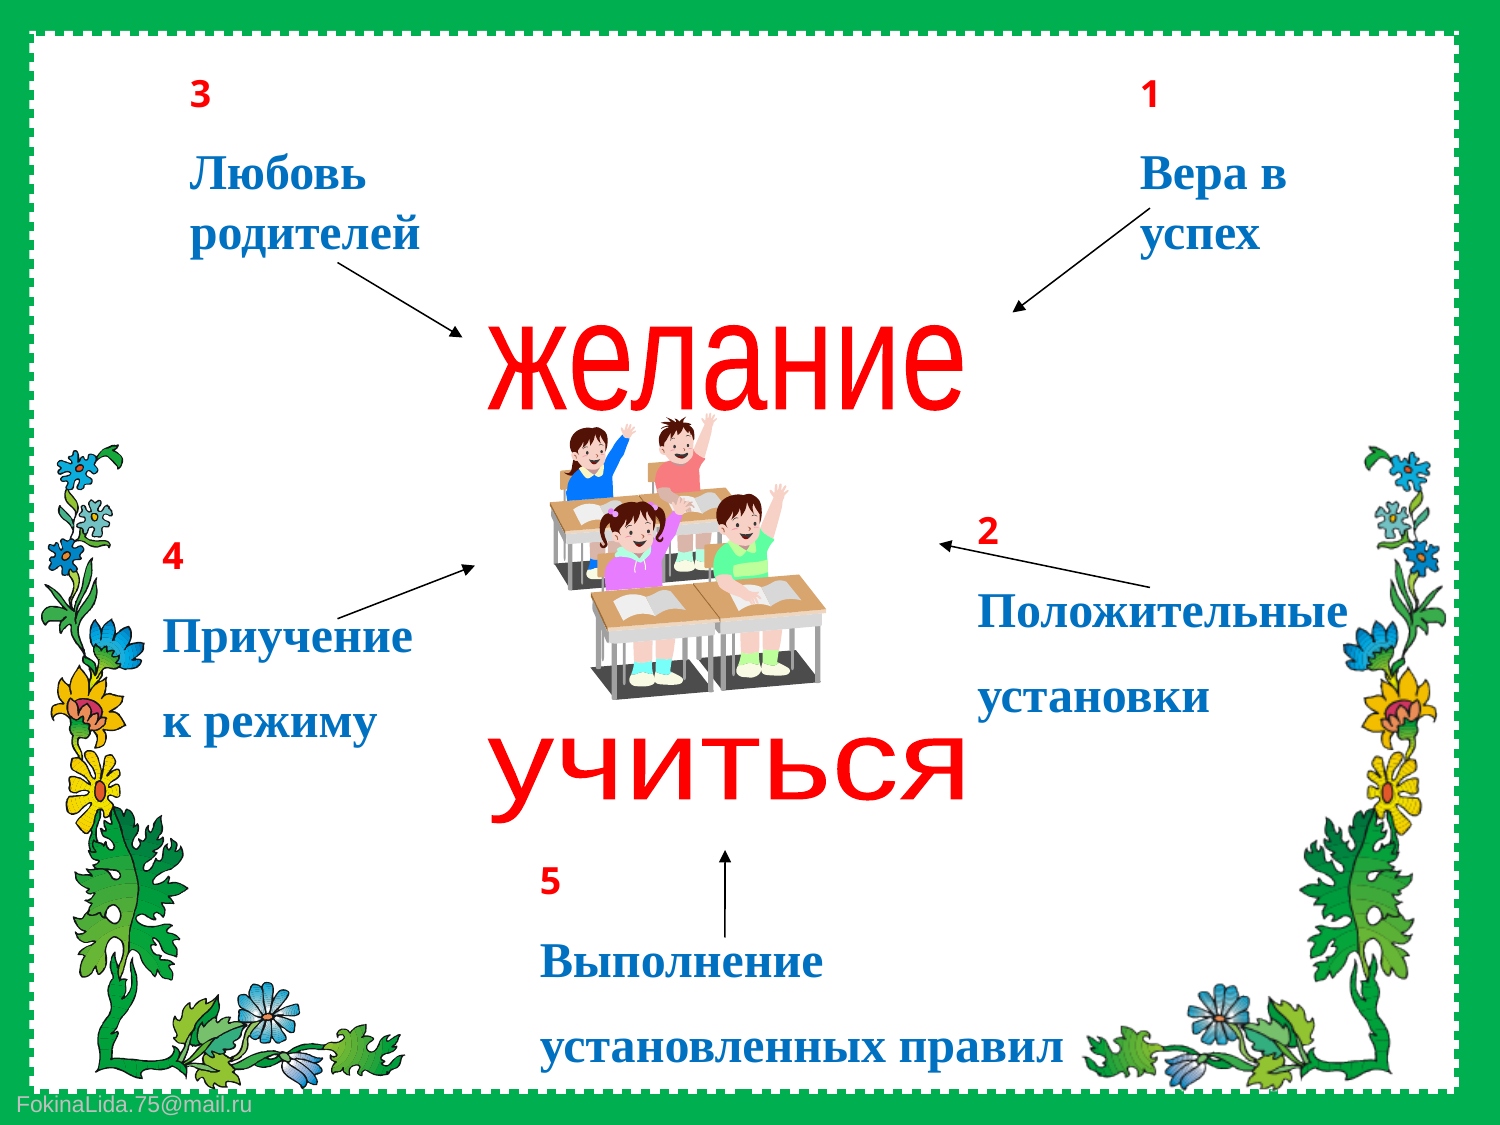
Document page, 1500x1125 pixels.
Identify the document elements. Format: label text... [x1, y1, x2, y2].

text_box [337, 564, 475, 619]
text_box [938, 540, 1151, 588]
text_box 2 Положительные установки [962, 499, 1384, 730]
text_box [718, 849, 732, 938]
text_box 5 Выполнение установленных правил [524, 850, 1113, 1080]
text_box [1012, 208, 1151, 313]
text_box 4 Приучение к режиму [147, 524, 432, 755]
picture [1080, 444, 1448, 1093]
text_box [337, 262, 463, 338]
picture [549, 412, 827, 701]
text_box 1 Вера в успех [1125, 62, 1384, 268]
text_box 3 Любовь родителей [174, 62, 500, 268]
